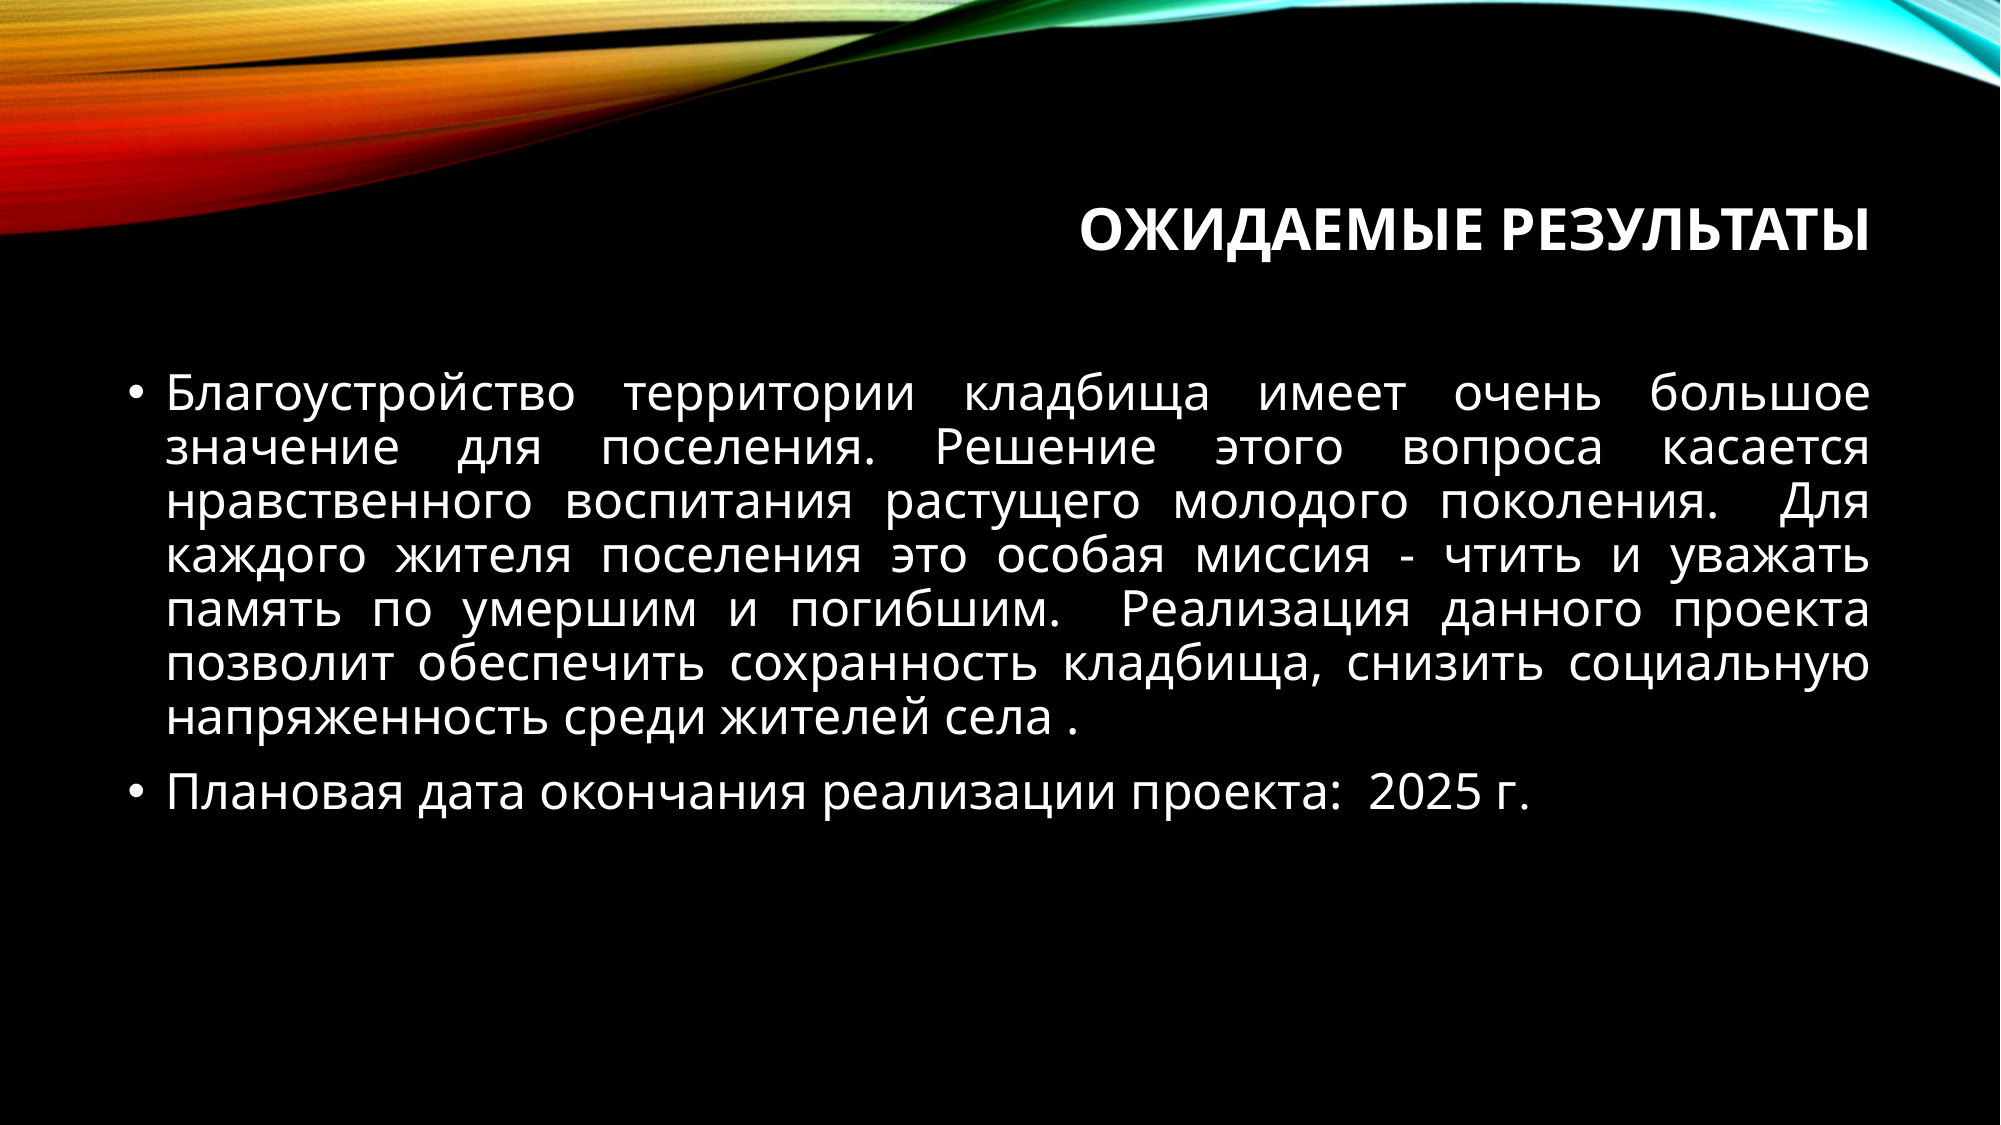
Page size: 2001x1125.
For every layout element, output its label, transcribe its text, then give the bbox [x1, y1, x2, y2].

list Благоустройство территории кладбища имеет очень большое значение для поселения. Решение этого вопроса касается нравственного воспитания растущего молодого поколения. Для каждого жителя поселения это особая миссия - чтить и уважать память по умершим и погибшим. Реализация данного проекта позволит обеспечить сохранность кладбища, снизить социальную напряженность среди жителей села . Плановая дата окончания реализации проекта: 2025 г. [112, 359, 1888, 1075]
picture [0, 0, 2000, 237]
title Ожидаемые результаты [474, 125, 1888, 338]
